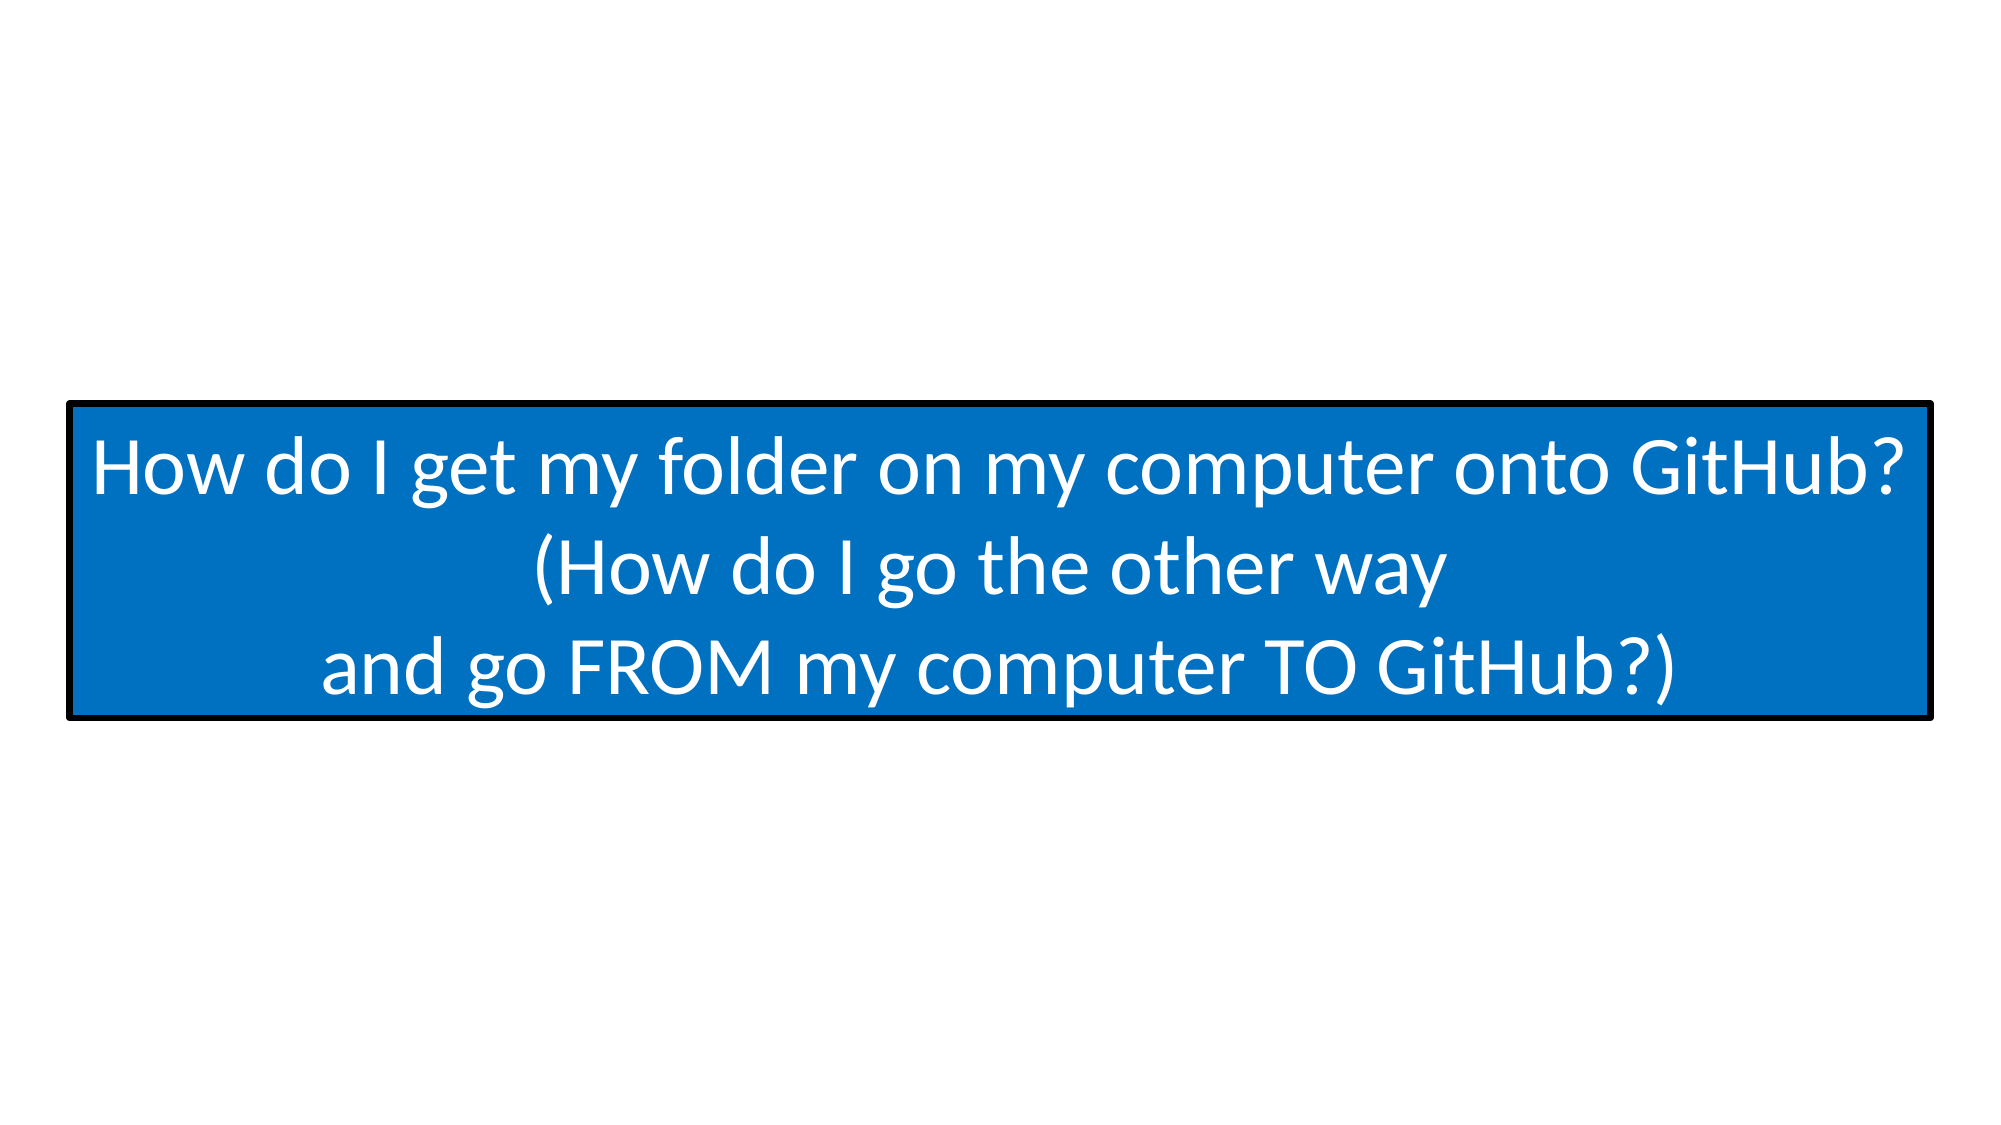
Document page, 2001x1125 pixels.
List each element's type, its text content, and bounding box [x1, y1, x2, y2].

text_box How do I get my folder on my computer onto GitHub? (How do I go the other way and go FROM my computer TO GitHub?) [69, 403, 1931, 719]
